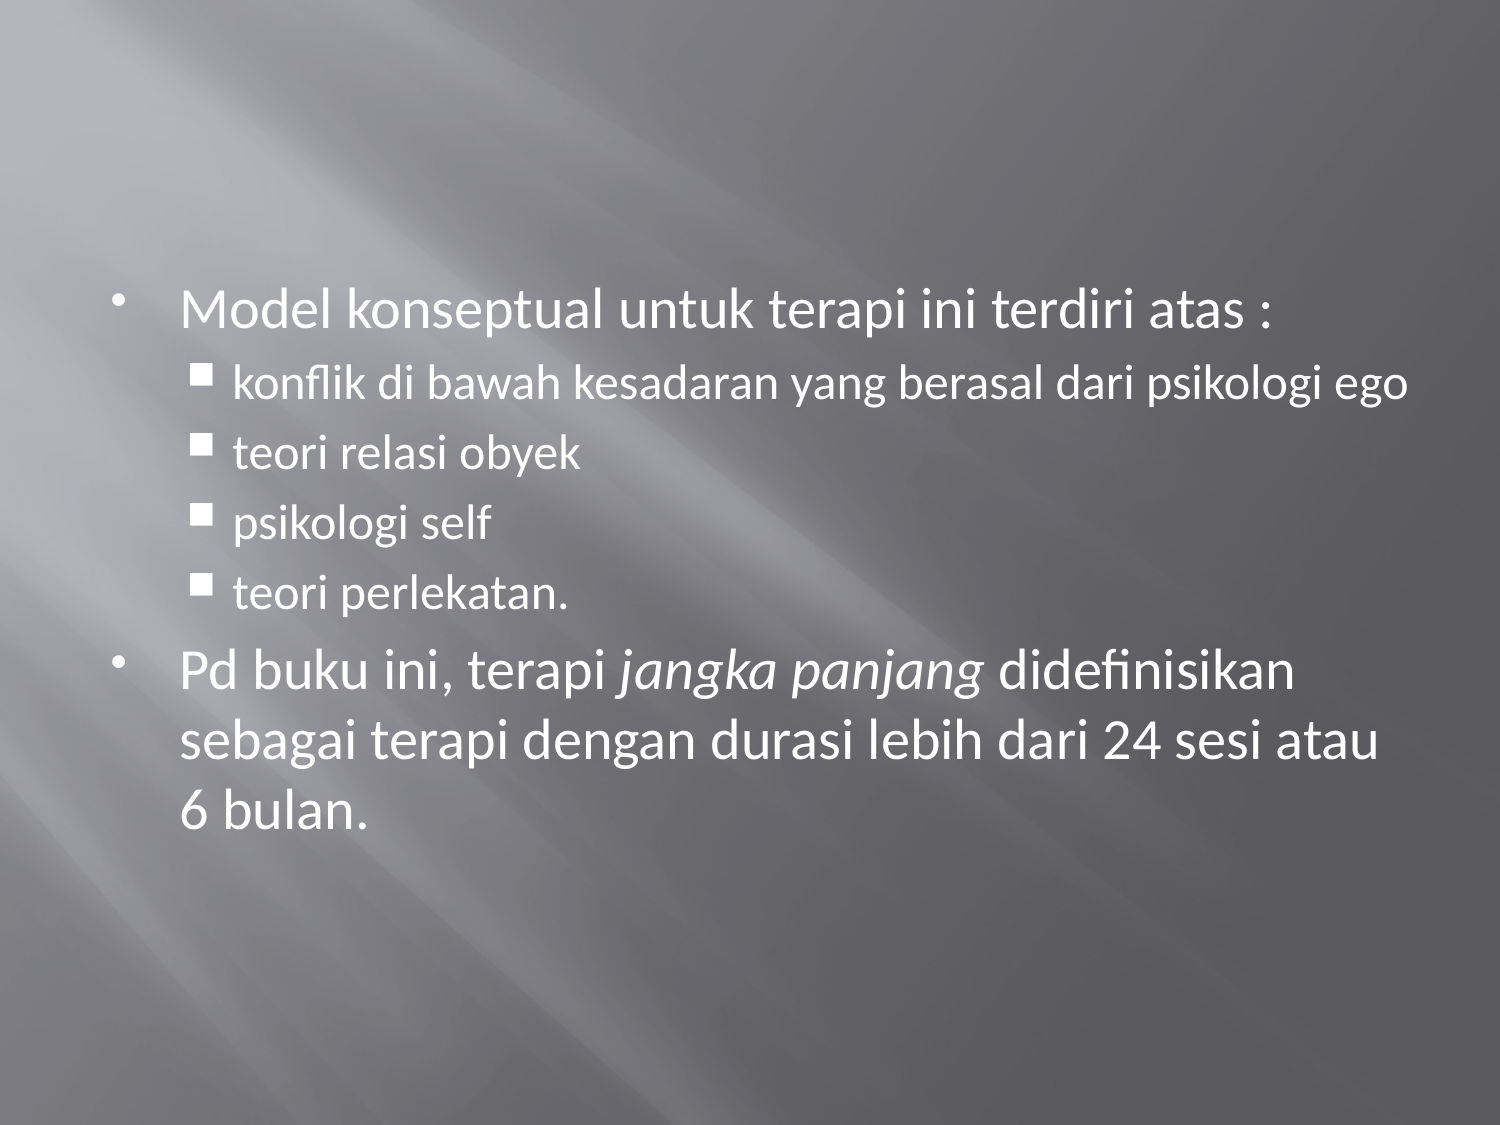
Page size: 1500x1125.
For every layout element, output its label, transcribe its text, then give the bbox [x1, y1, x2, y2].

list Model konseptual untuk terapi ini terdiri atas : konflik di bawah kesadaran yang berasal dari psikologi ego teori relasi obyek psikologi self teori perlekatan. Pd buku ini, terapi jangka panjang didefinisikan sebagai terapi dengan durasi lebih dari 24 sesi atau 6 bulan. [75, 262, 1425, 1035]
